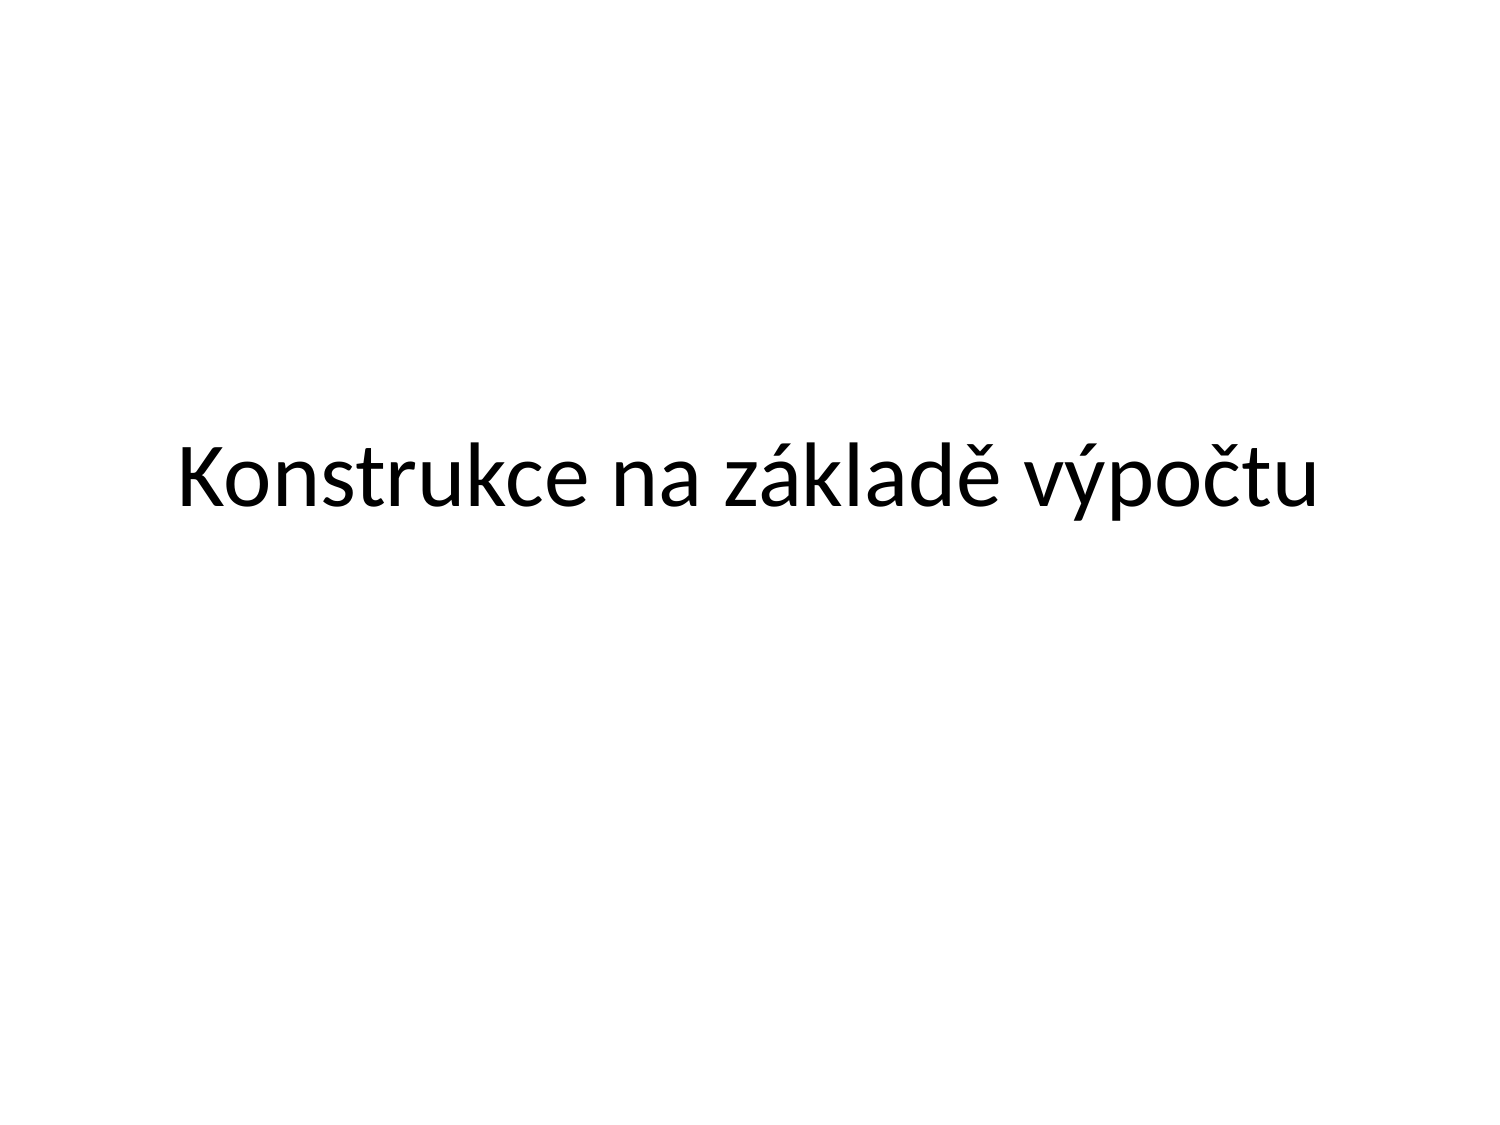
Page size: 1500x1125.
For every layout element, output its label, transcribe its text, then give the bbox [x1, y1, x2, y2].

title Konstrukce na základě výpočtu [112, 349, 1388, 591]
